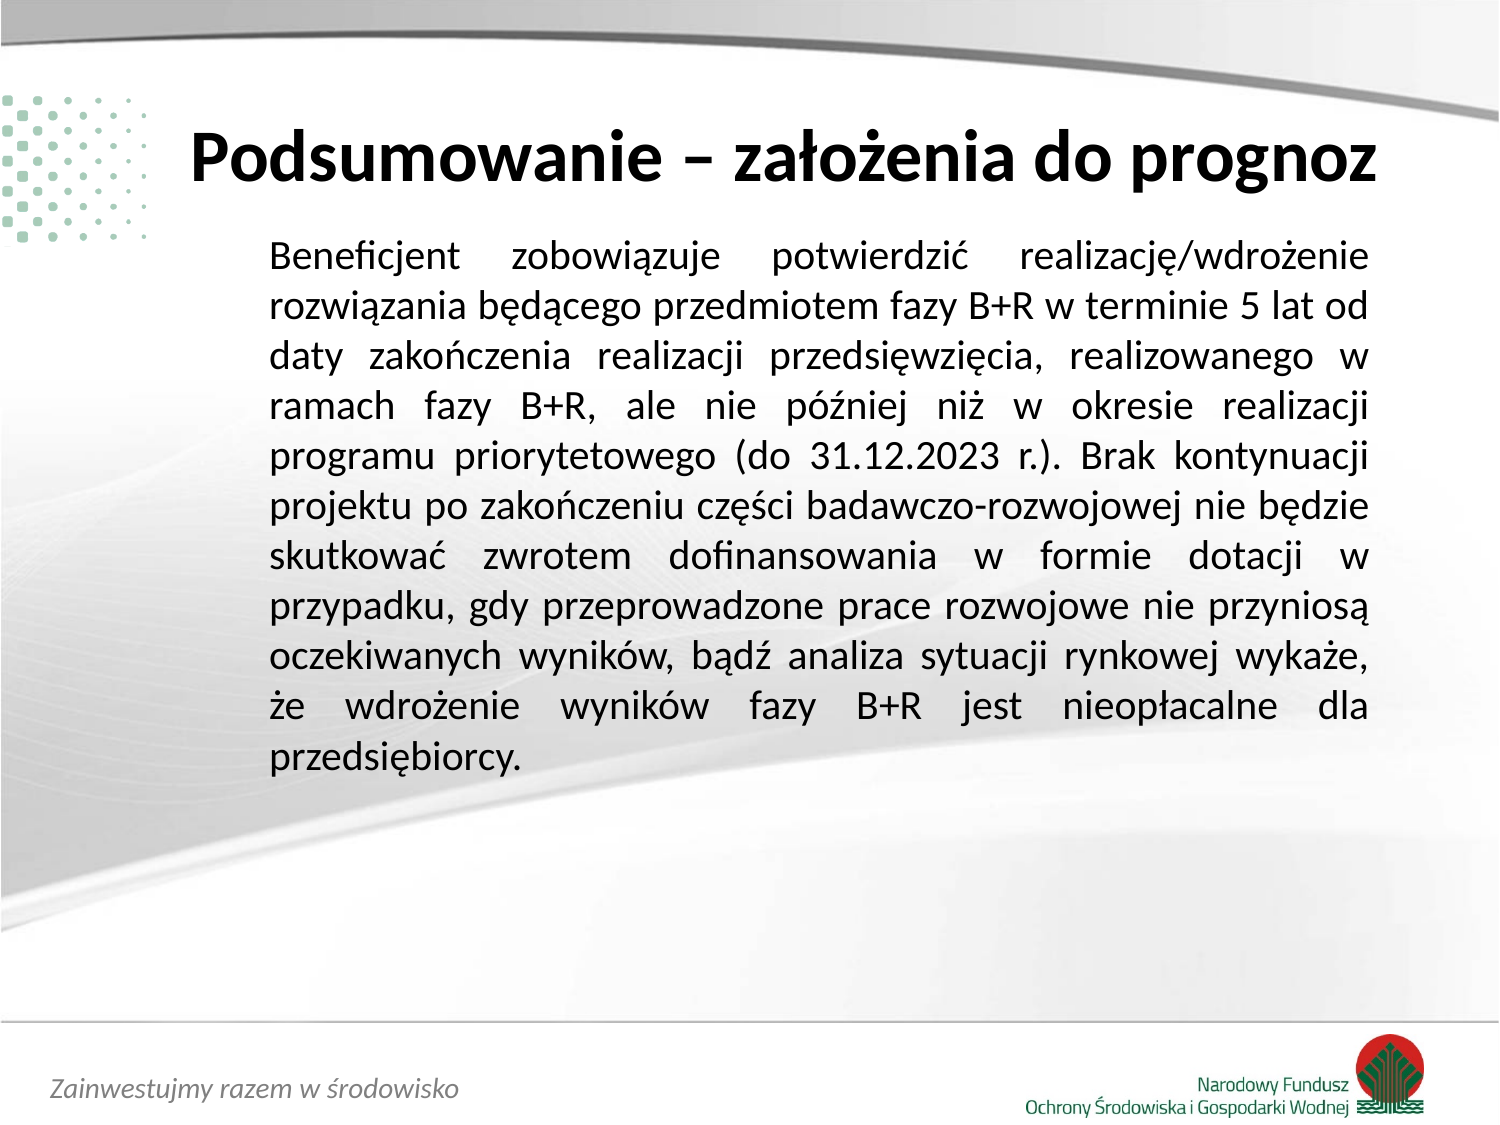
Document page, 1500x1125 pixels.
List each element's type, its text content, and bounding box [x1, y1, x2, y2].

list Beneficjent zobowiązuje potwierdzić realizację/wdrożenie rozwiązania będącego przedmiotem fazy B+R w terminie 5 lat od daty zakończenia realizacji przedsięwzięcia, realizowanego w ramach fazy B+R, ale nie później niż w okresie realizacji programu priorytetowego (do 31.12.2023 r.). Brak kontynuacji projektu po zakończeniu części badawczo-rozwojowej nie będzie skutkować zwrotem dofinansowania w formie dotacji w przypadku, gdy przeprowadzone prace rozwojowe nie przyniosą oczekiwanych wyników, bądź analiza sytuacji rynkowej wykaże, że wdrożenie wyników fazy B+R jest nieopłacalne dla przedsiębiorcy. [135, 219, 1385, 963]
title Podsumowanie – założenia do prognoz [175, 58, 1425, 247]
picture [1026, 1034, 1424, 1118]
picture [0, 0, 1499, 1023]
